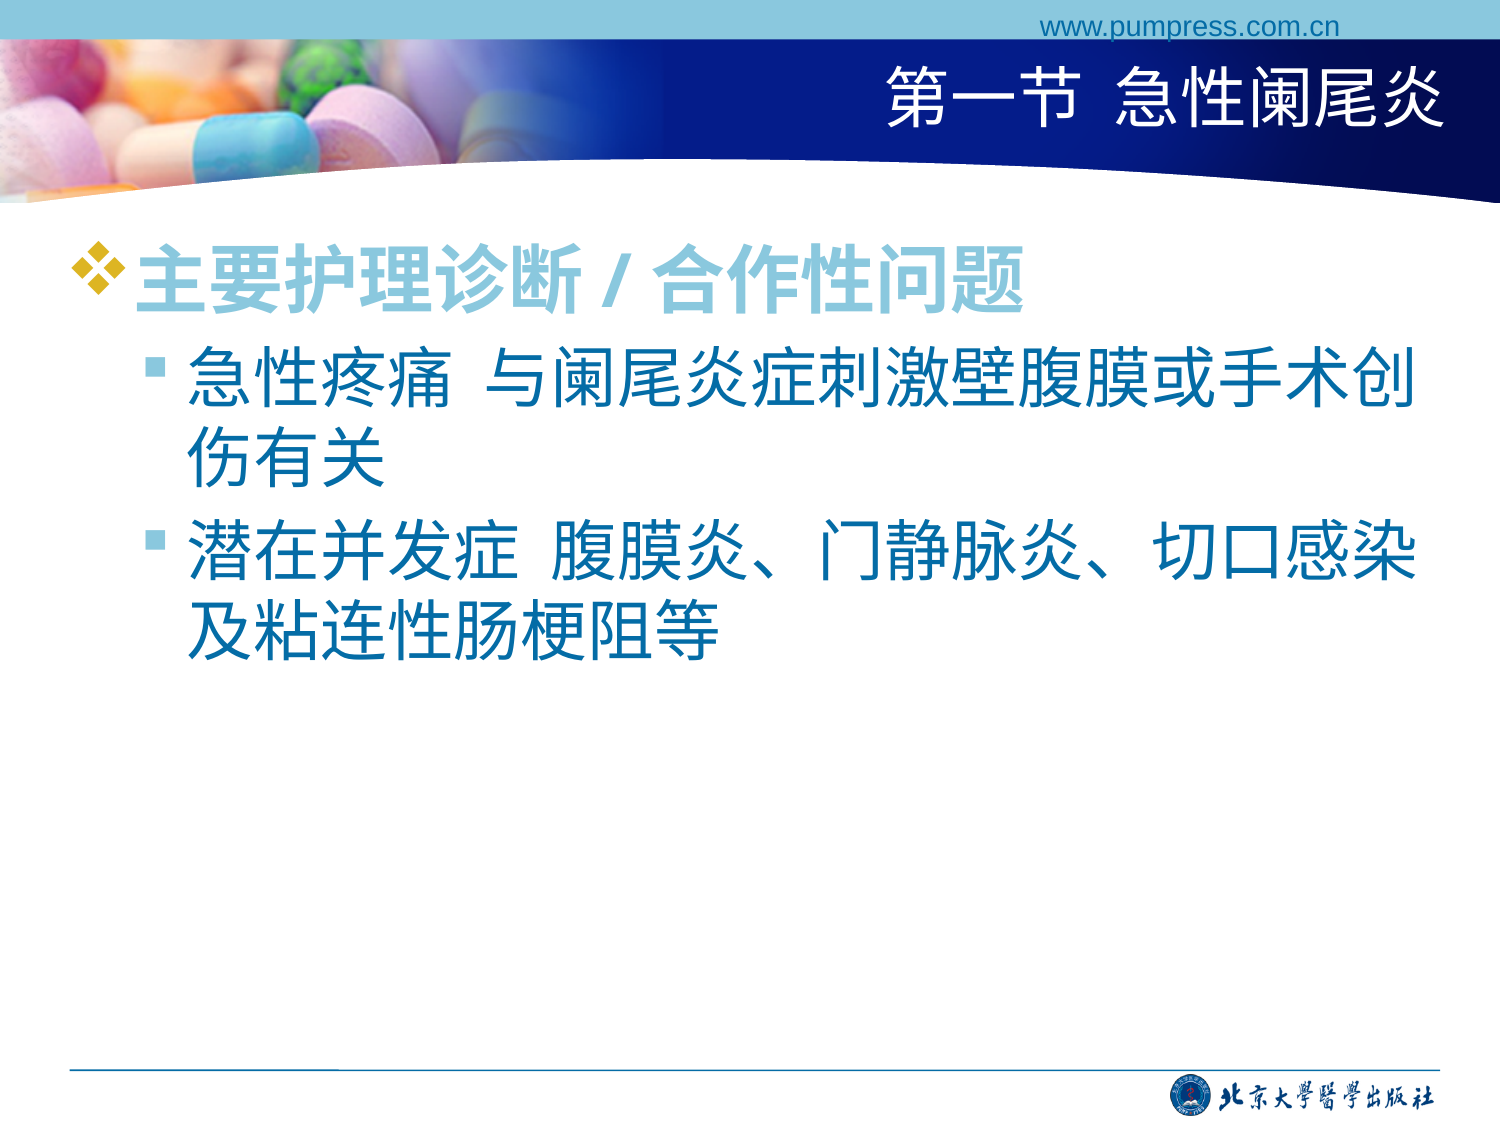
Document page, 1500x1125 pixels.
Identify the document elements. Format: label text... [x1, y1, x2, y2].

list 主要护理诊断/合作性问题 急性疼痛 与阑尾炎症刺激壁腹膜或手术创伤有关 潜在并发症 腹膜炎、门静脉炎、切口感染及粘连性肠梗阻等 [49, 224, 1463, 1026]
picture [0, 40, 1500, 203]
slide_number www.pumpress.com.cn [1025, 0, 1463, 38]
title 第一节 急性阑尾炎 [137, 49, 1463, 143]
picture [1170, 1074, 1436, 1118]
